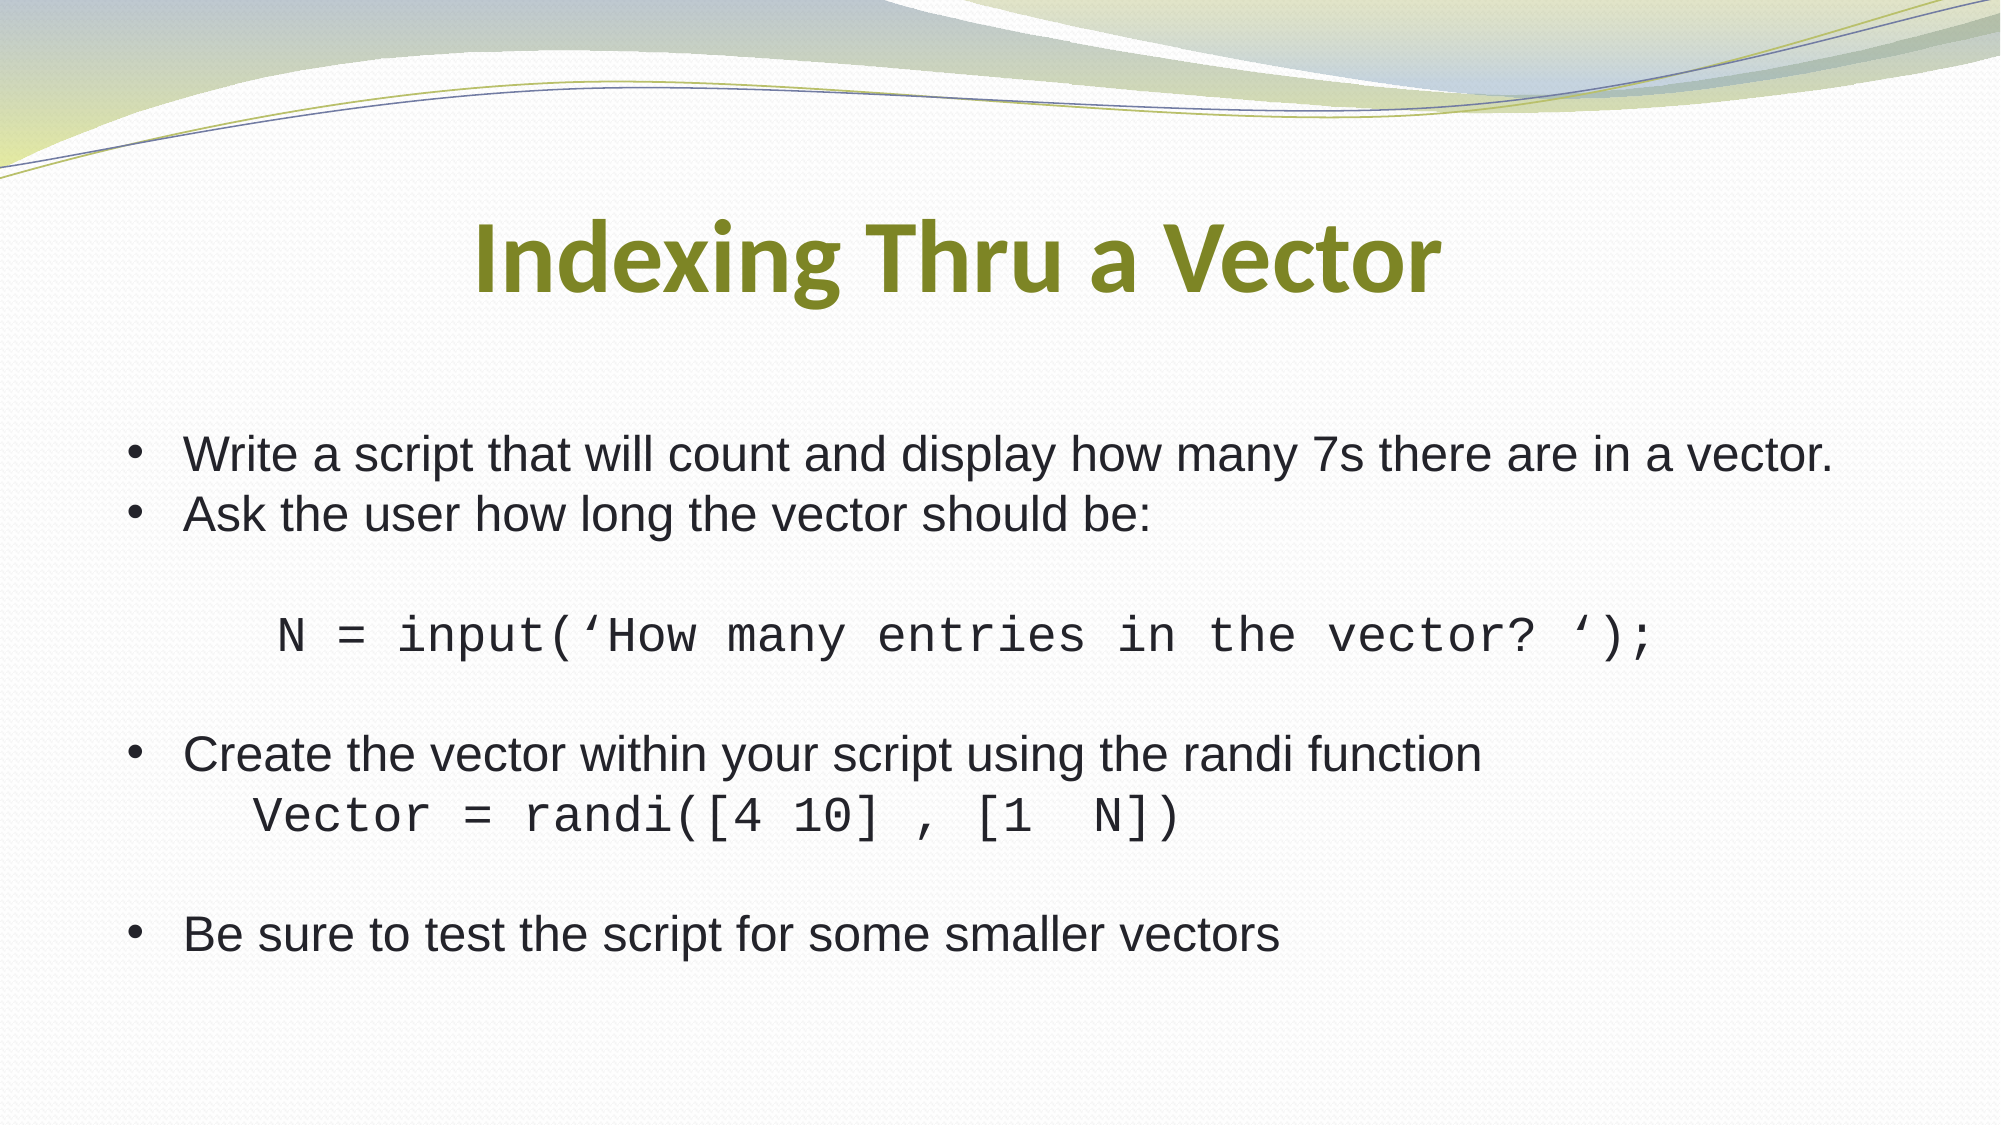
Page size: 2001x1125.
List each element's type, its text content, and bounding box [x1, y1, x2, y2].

text_box Write a script that will count and display how many 7s there are in a vector. Ask the user how long the vector should be: N = input(‘How many entries in the vector? ‘); Create the vector within your script using the randi function Vector = randi([4 10] , [1 N]) Be sure to test the script for some smaller vectors [111, 414, 1861, 1029]
title Indexing Thru a Vector [283, 125, 1634, 314]
